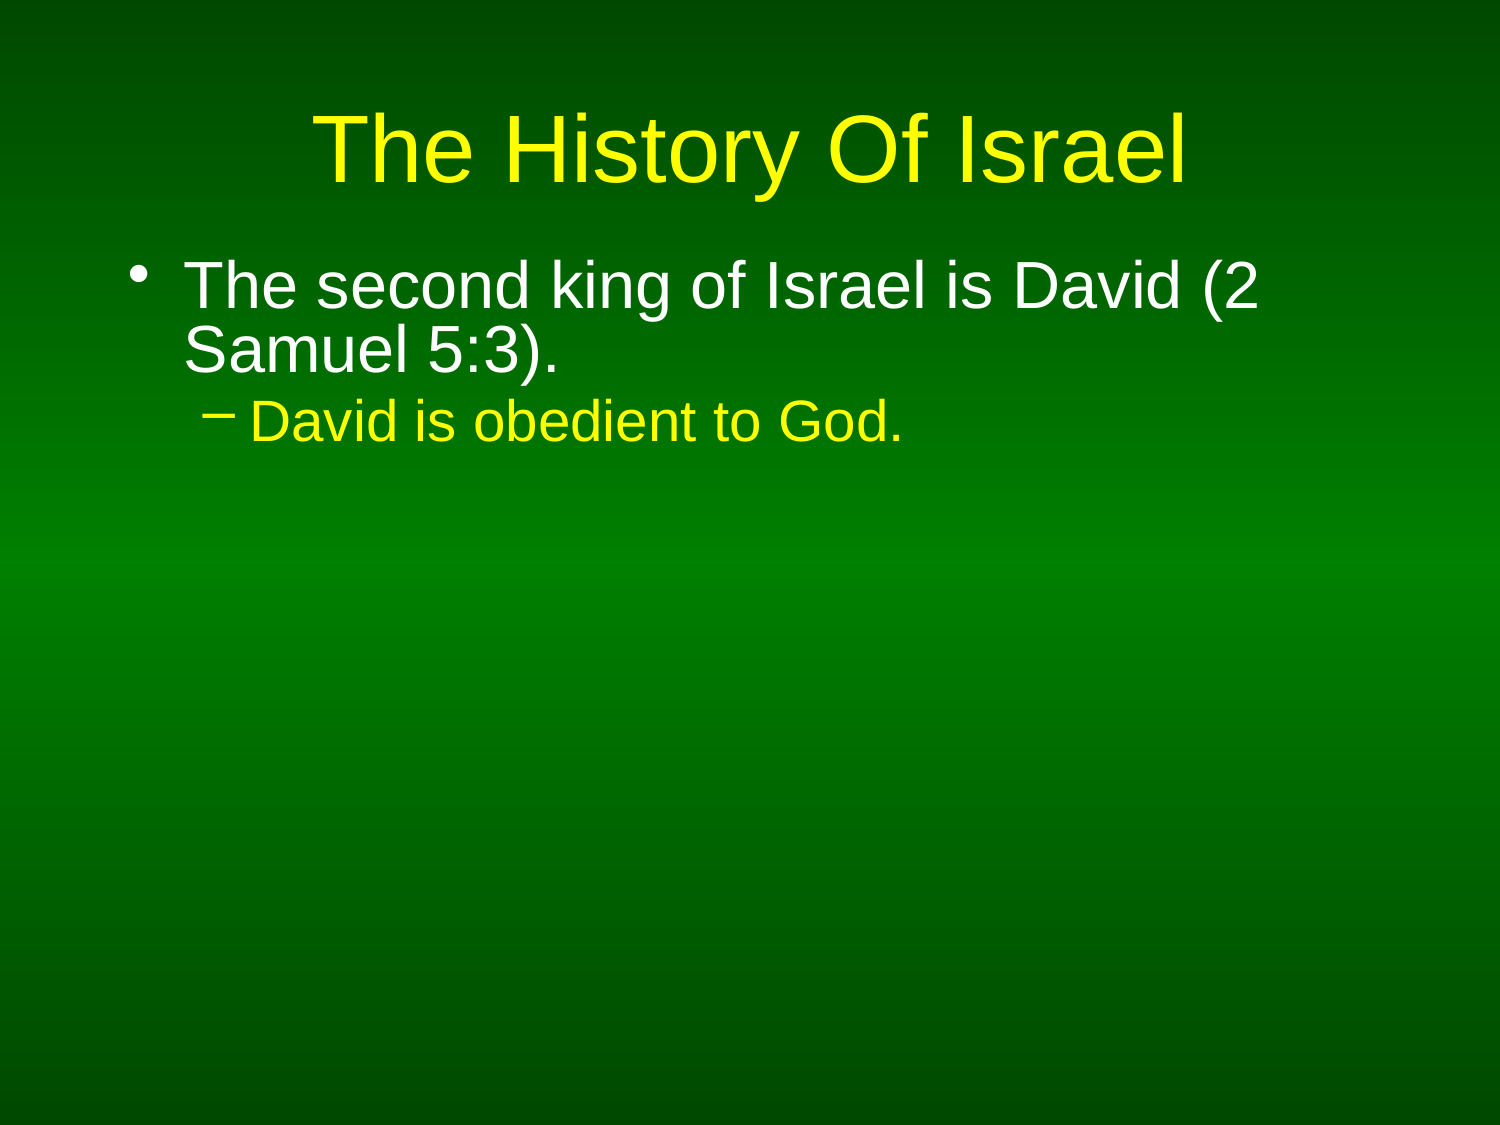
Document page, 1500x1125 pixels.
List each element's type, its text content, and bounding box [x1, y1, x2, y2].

list The second king of Israel is David (2 Samuel 5:3). David is obedient to God. [112, 249, 1425, 563]
title The History Of Israel [37, 50, 1463, 238]
